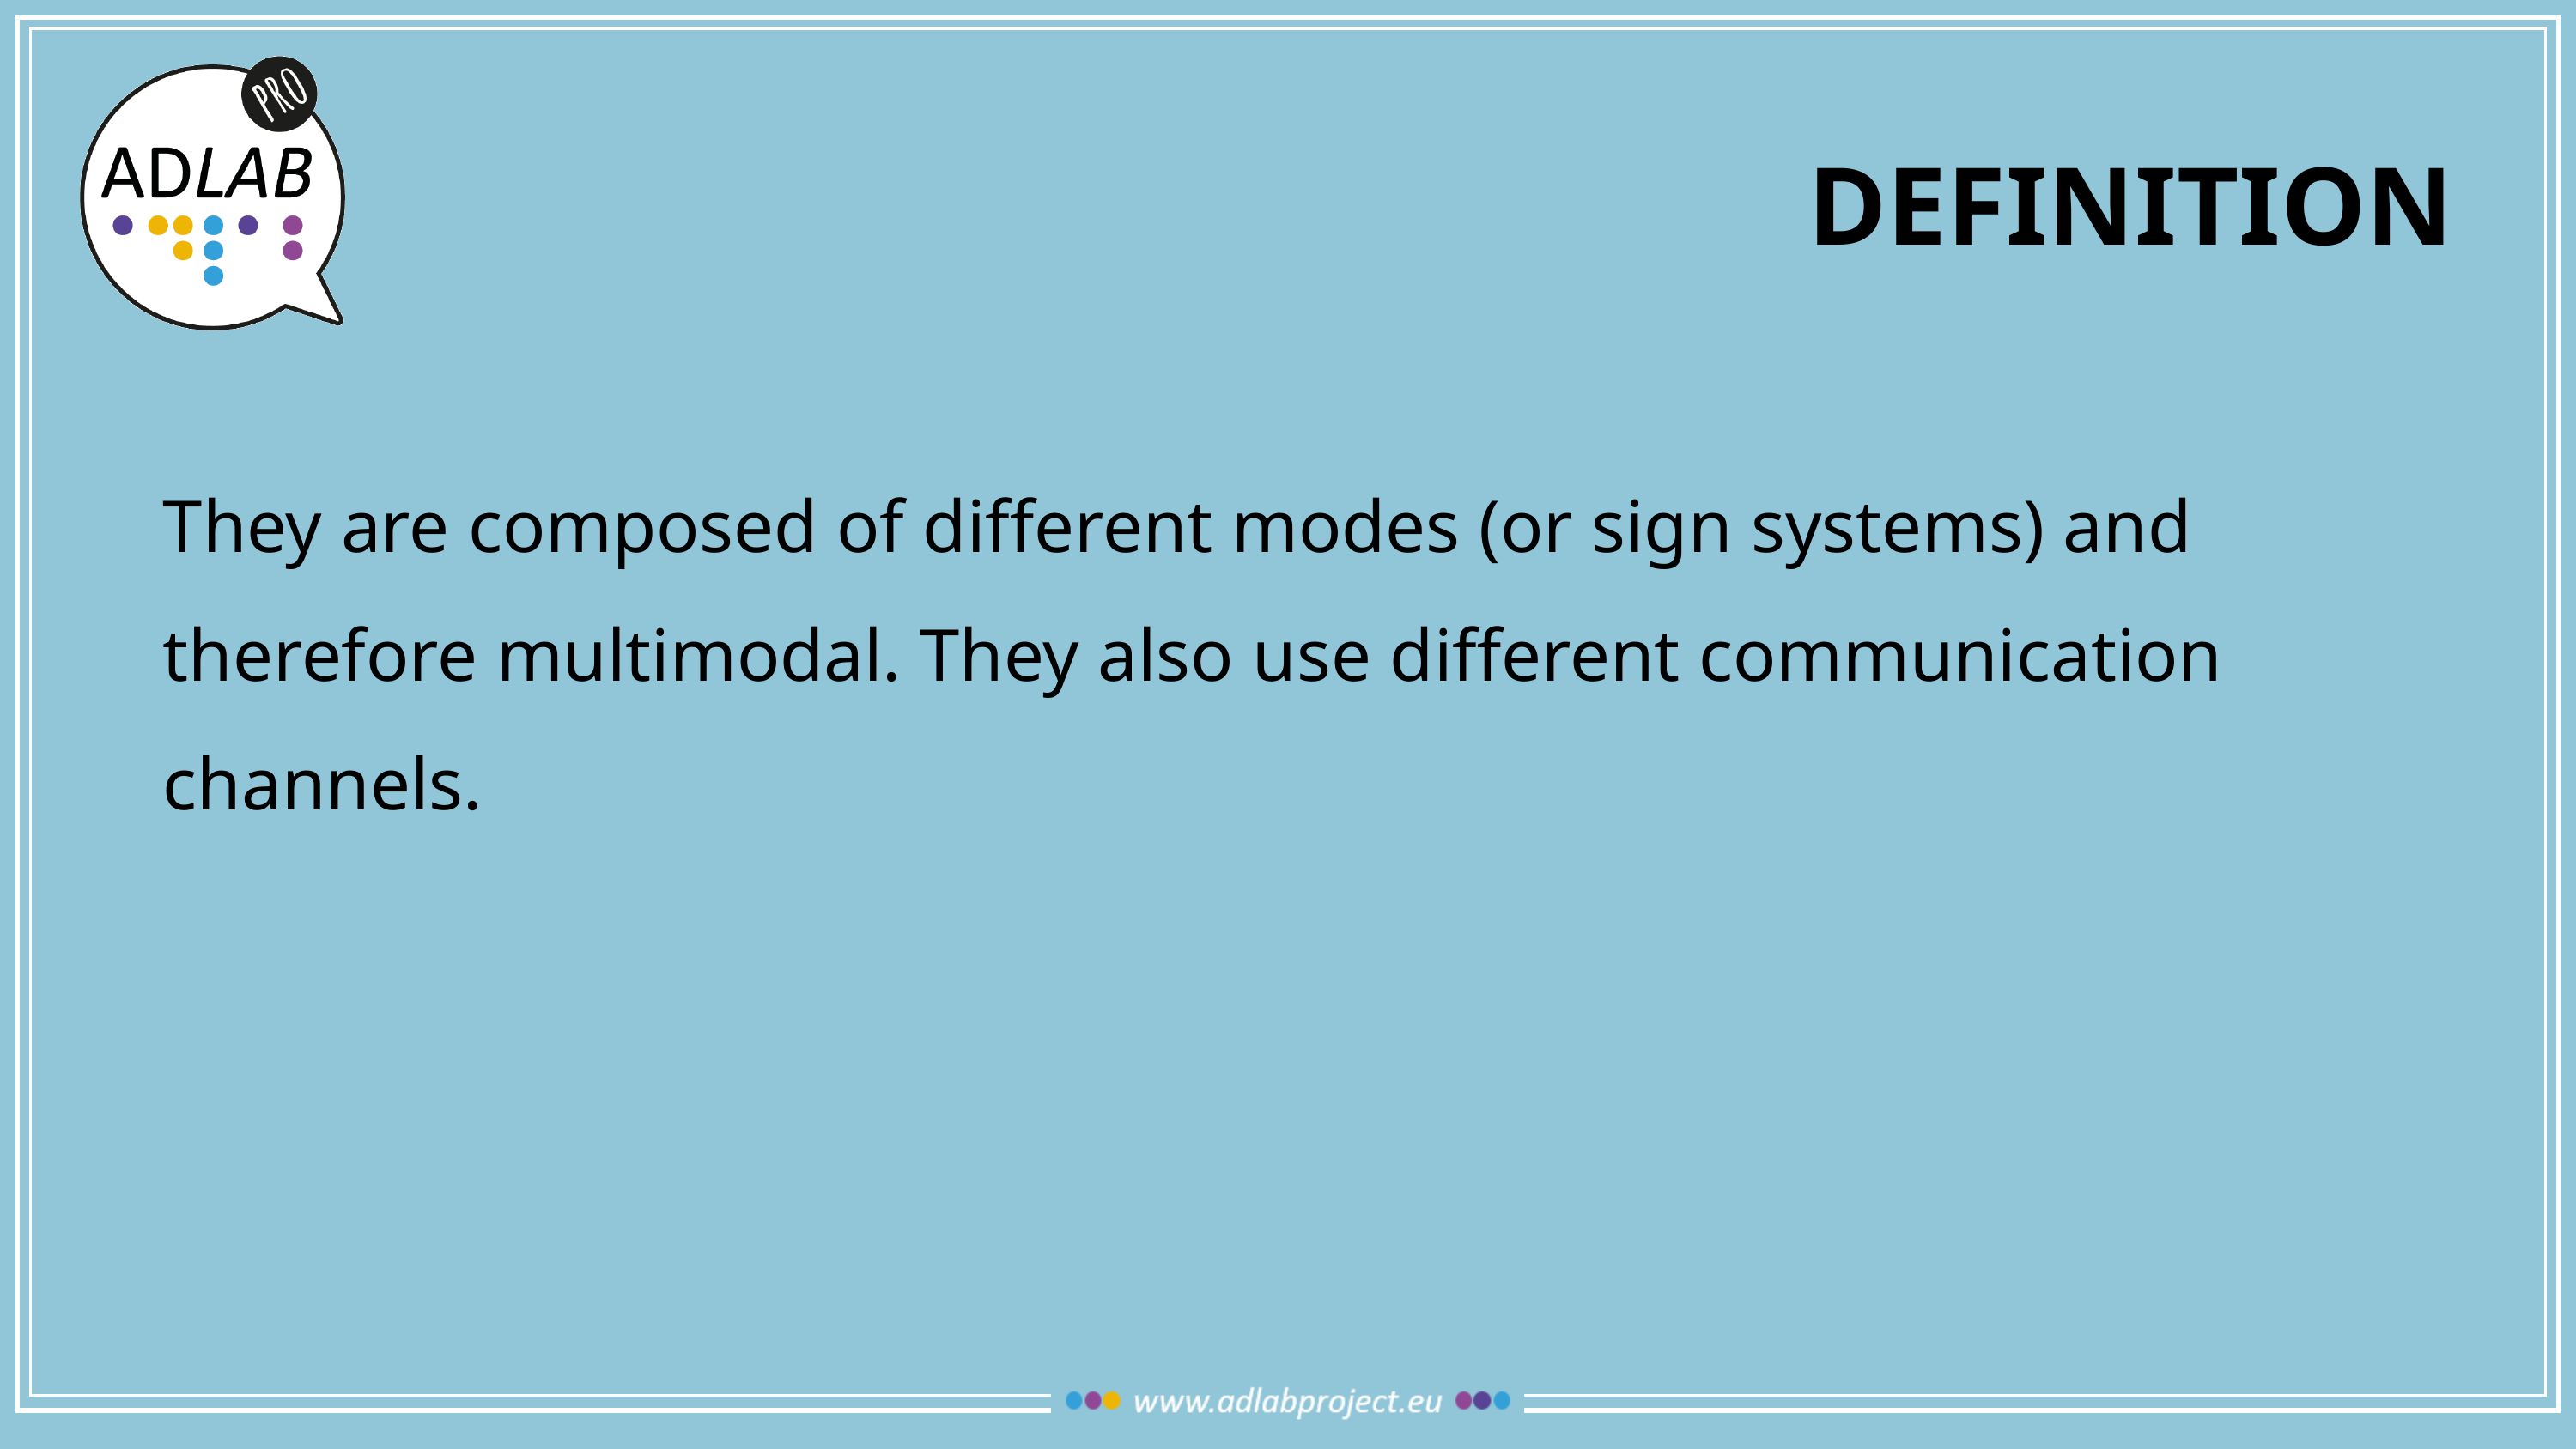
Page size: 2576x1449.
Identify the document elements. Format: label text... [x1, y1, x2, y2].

title DEFINITION [384, 70, 2467, 351]
picture [72, 49, 353, 330]
picture [1051, 1378, 1524, 1429]
list They are composed of different modes (or sign systems) and therefore multimodal. They also use different communication channels. [150, 431, 2467, 1087]
